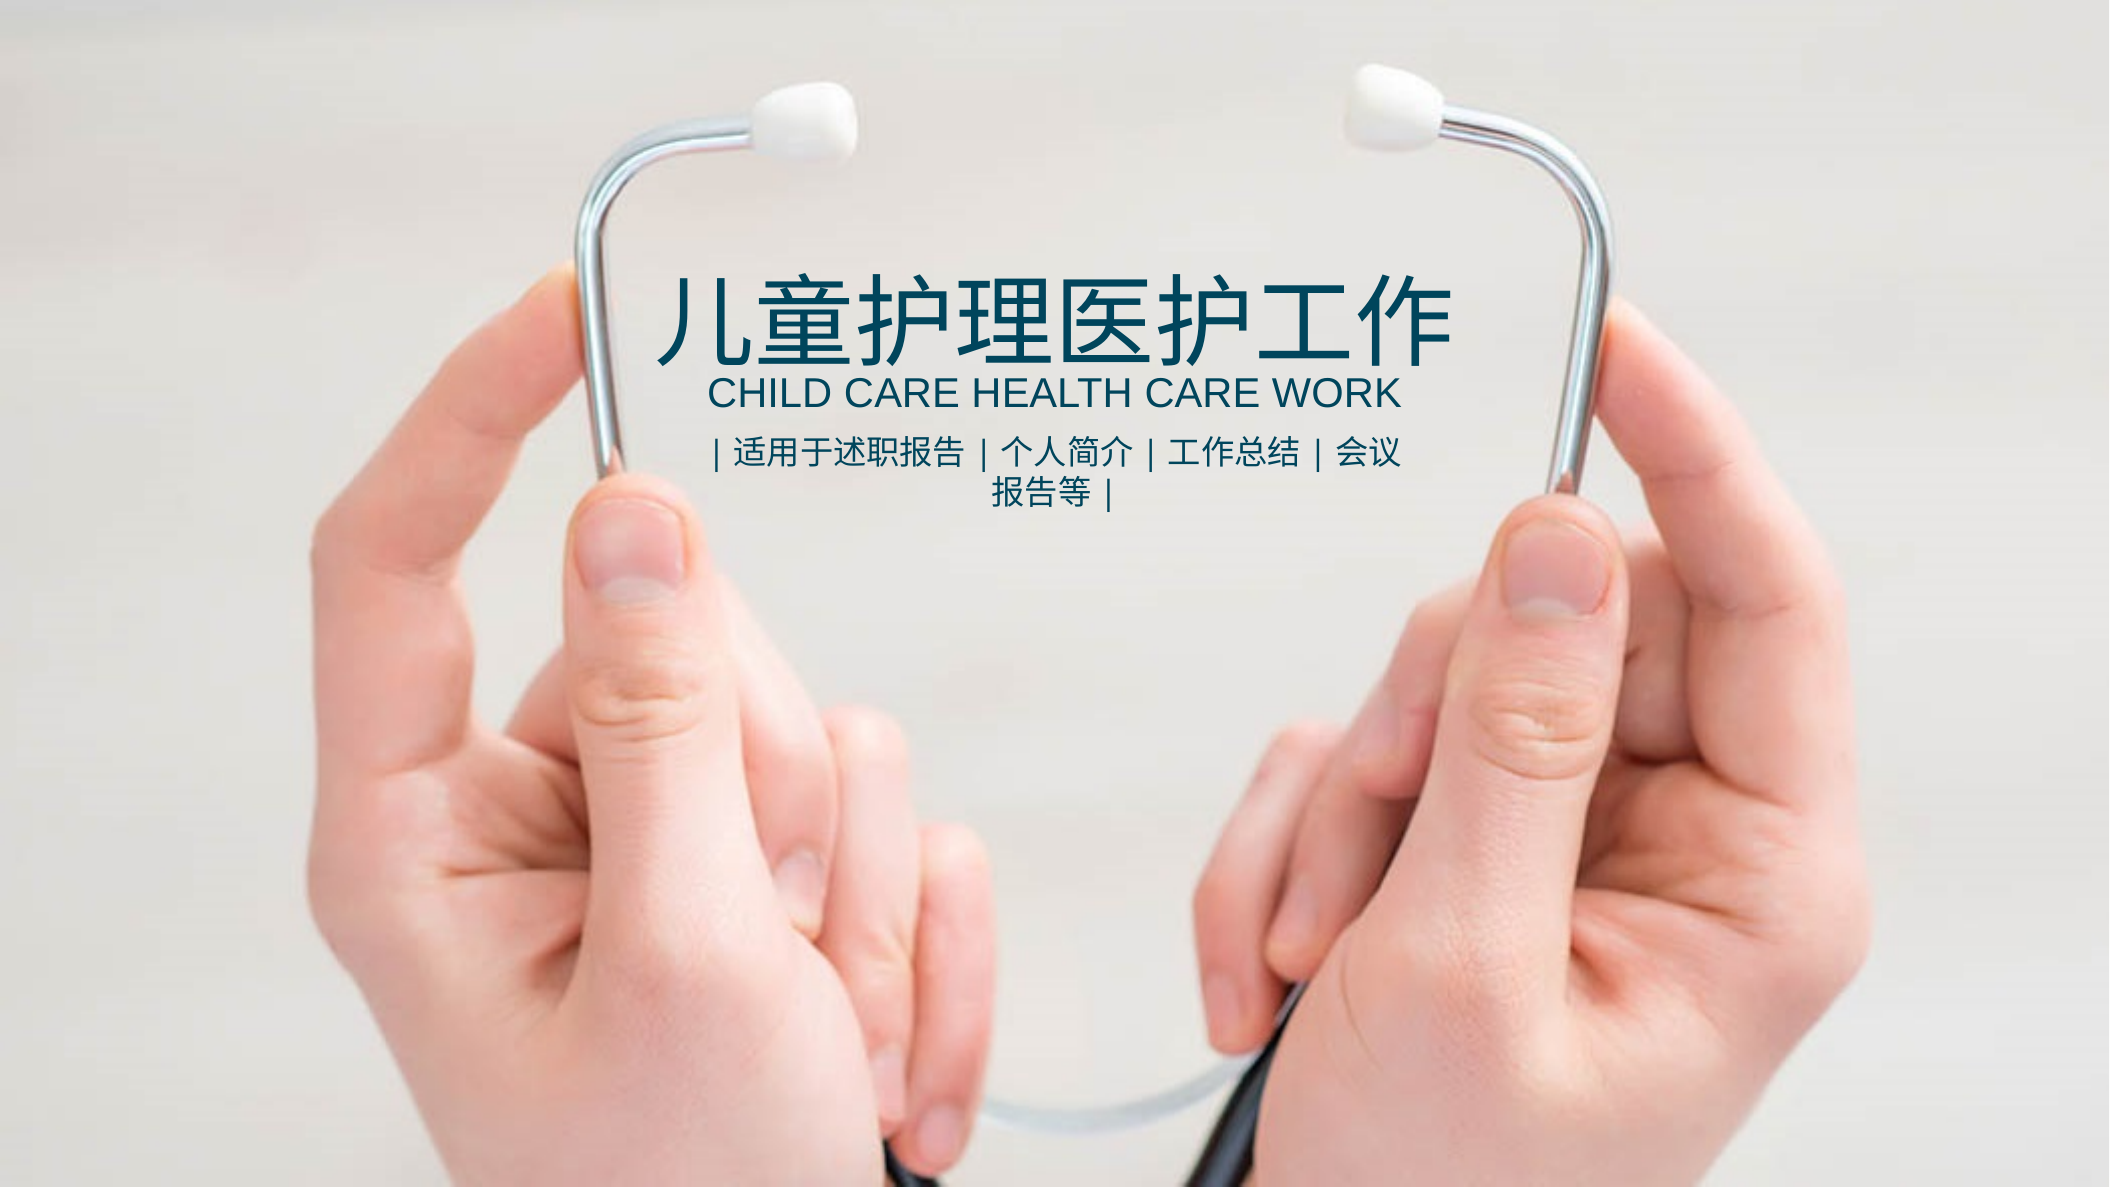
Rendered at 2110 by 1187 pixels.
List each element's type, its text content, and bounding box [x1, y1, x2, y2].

text_box 儿童护理医护工作 [611, 250, 1498, 386]
text_box [0, 0, 2110, 1187]
text_box |适用于述职报告|个人简介|工作总结|会议报告等| [679, 423, 1430, 519]
text_box CHILD CARE HEALTH CARE WORK [664, 386, 1445, 423]
